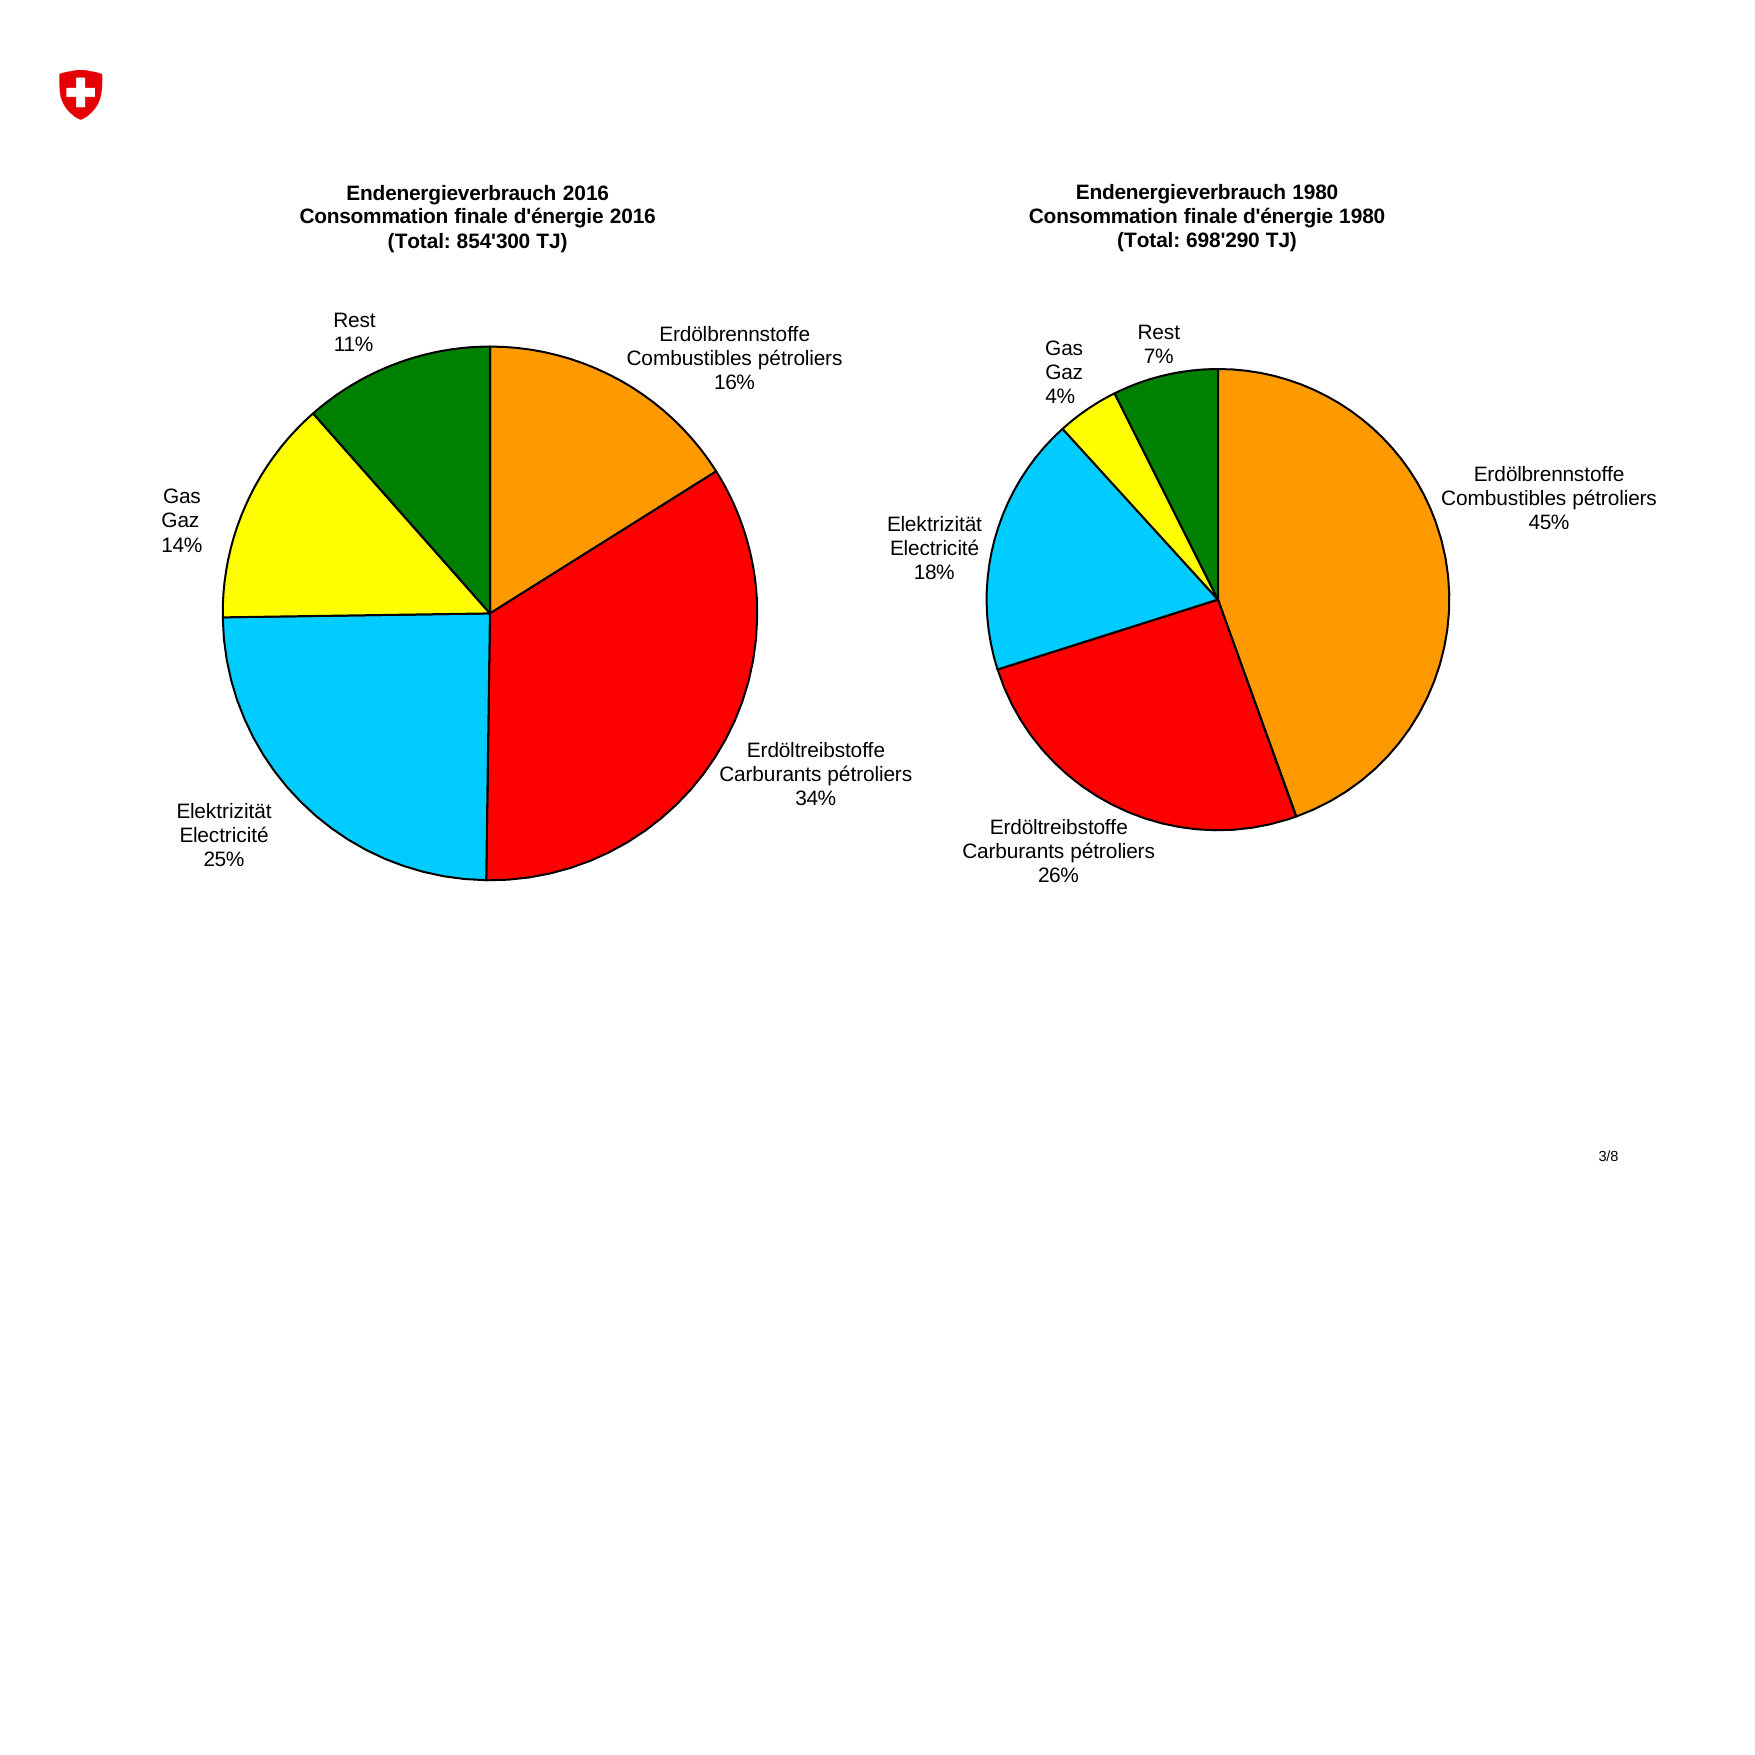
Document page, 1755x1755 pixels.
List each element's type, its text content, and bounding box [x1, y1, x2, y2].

text_box Endenergieverbrauch 1980 Consommation finale d'énergie 1980 (Total: 698'290 TJ) [1023, 179, 1390, 252]
text_box [222, 413, 489, 618]
text_box Erdöltreibstoffe Carburants pétroliers 26% [959, 814, 1157, 887]
text_box Elektrizität Electricité 25% [173, 799, 274, 872]
text_box [1062, 393, 1217, 599]
text_box Erdölbrennstoffe Combustibles pétroliers 45% [1437, 461, 1660, 534]
text_box Rest 11% [331, 307, 379, 356]
text_box [491, 346, 717, 612]
text_box Rest 7% [1135, 319, 1183, 368]
text_box [313, 346, 491, 614]
text_box Elektrizität Electricité 18% [884, 511, 984, 584]
text_box 2/8 [1594, 1147, 1621, 1182]
text_box [59, 70, 103, 121]
text_box Gas Gaz 4% [1043, 335, 1086, 408]
text_box Endenergieverbrauch 2016 Consommation finale d'énergie 2016 (Total: 854'300 TJ) [294, 180, 660, 253]
text_box Erdöltreibstoffe Carburants pétroliers 34% [716, 737, 915, 810]
text_box [1219, 369, 1450, 817]
text_box Gas Gaz 14% [159, 484, 205, 557]
text_box [222, 614, 490, 881]
text_box Erdölbrennstoffe Combustibles pétroliers 16% [623, 321, 845, 394]
text_box [487, 471, 758, 881]
text_box [986, 429, 1217, 670]
text_box [997, 600, 1297, 831]
text_box [1114, 369, 1219, 600]
